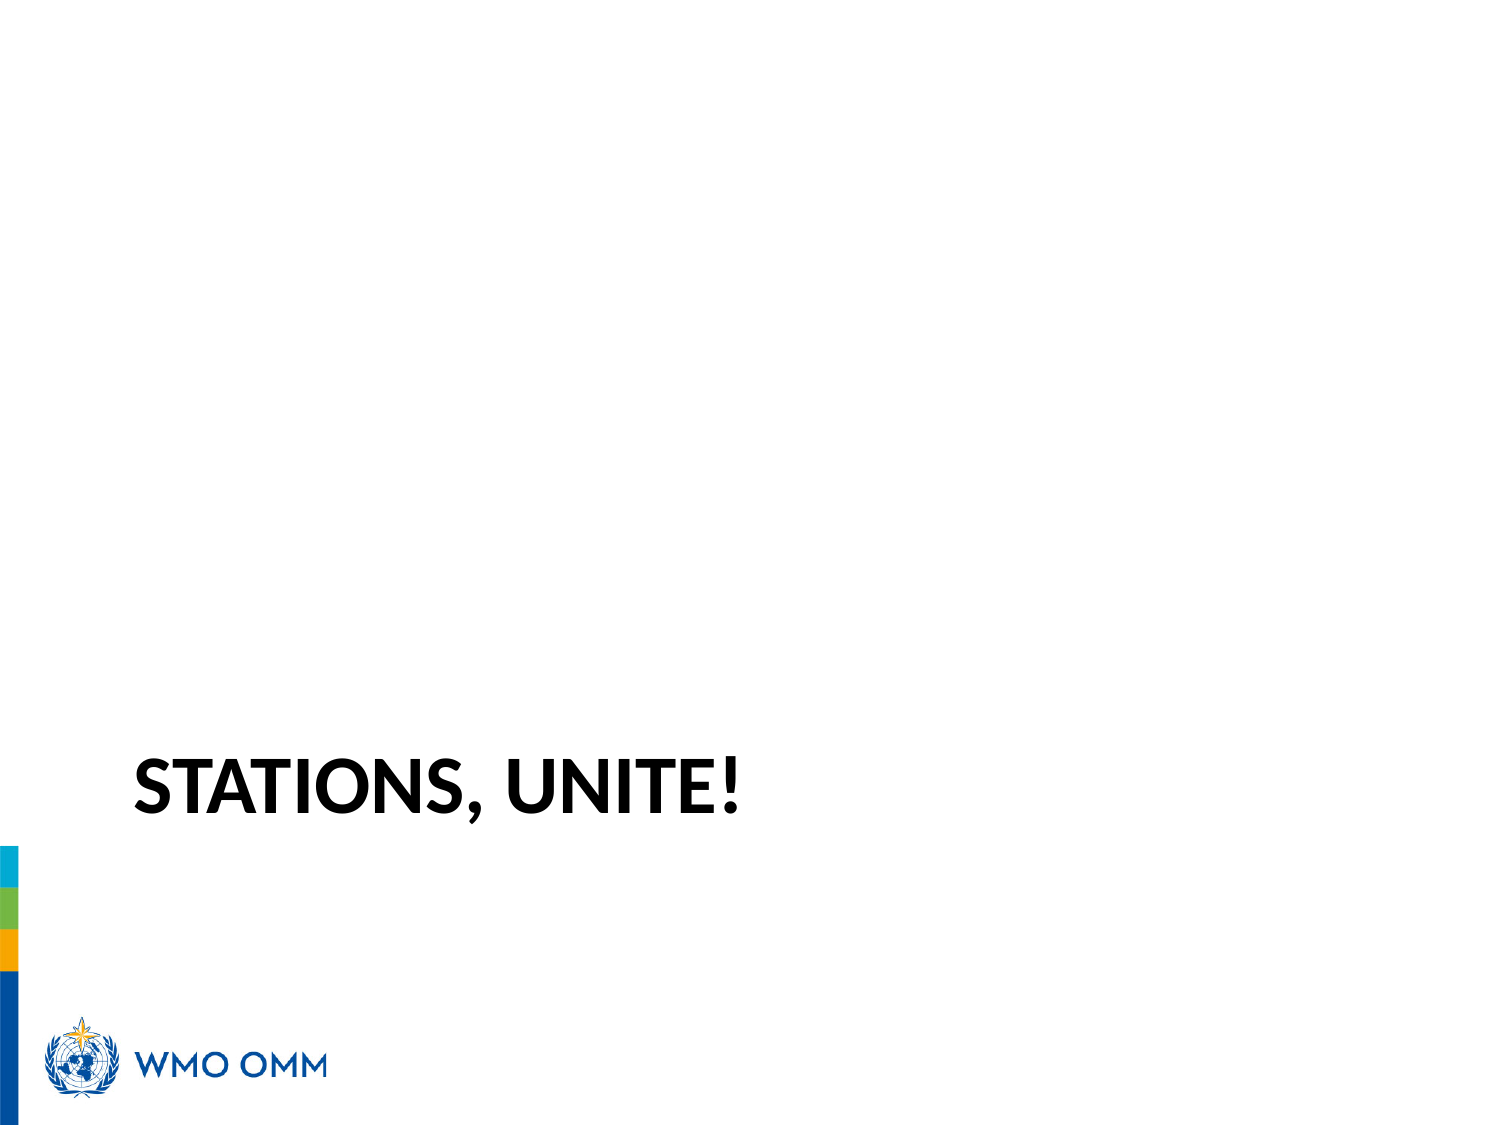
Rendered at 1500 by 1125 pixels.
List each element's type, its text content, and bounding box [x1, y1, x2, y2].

picture [0, 845, 327, 1125]
title Stations, Unite! [118, 722, 1394, 947]
